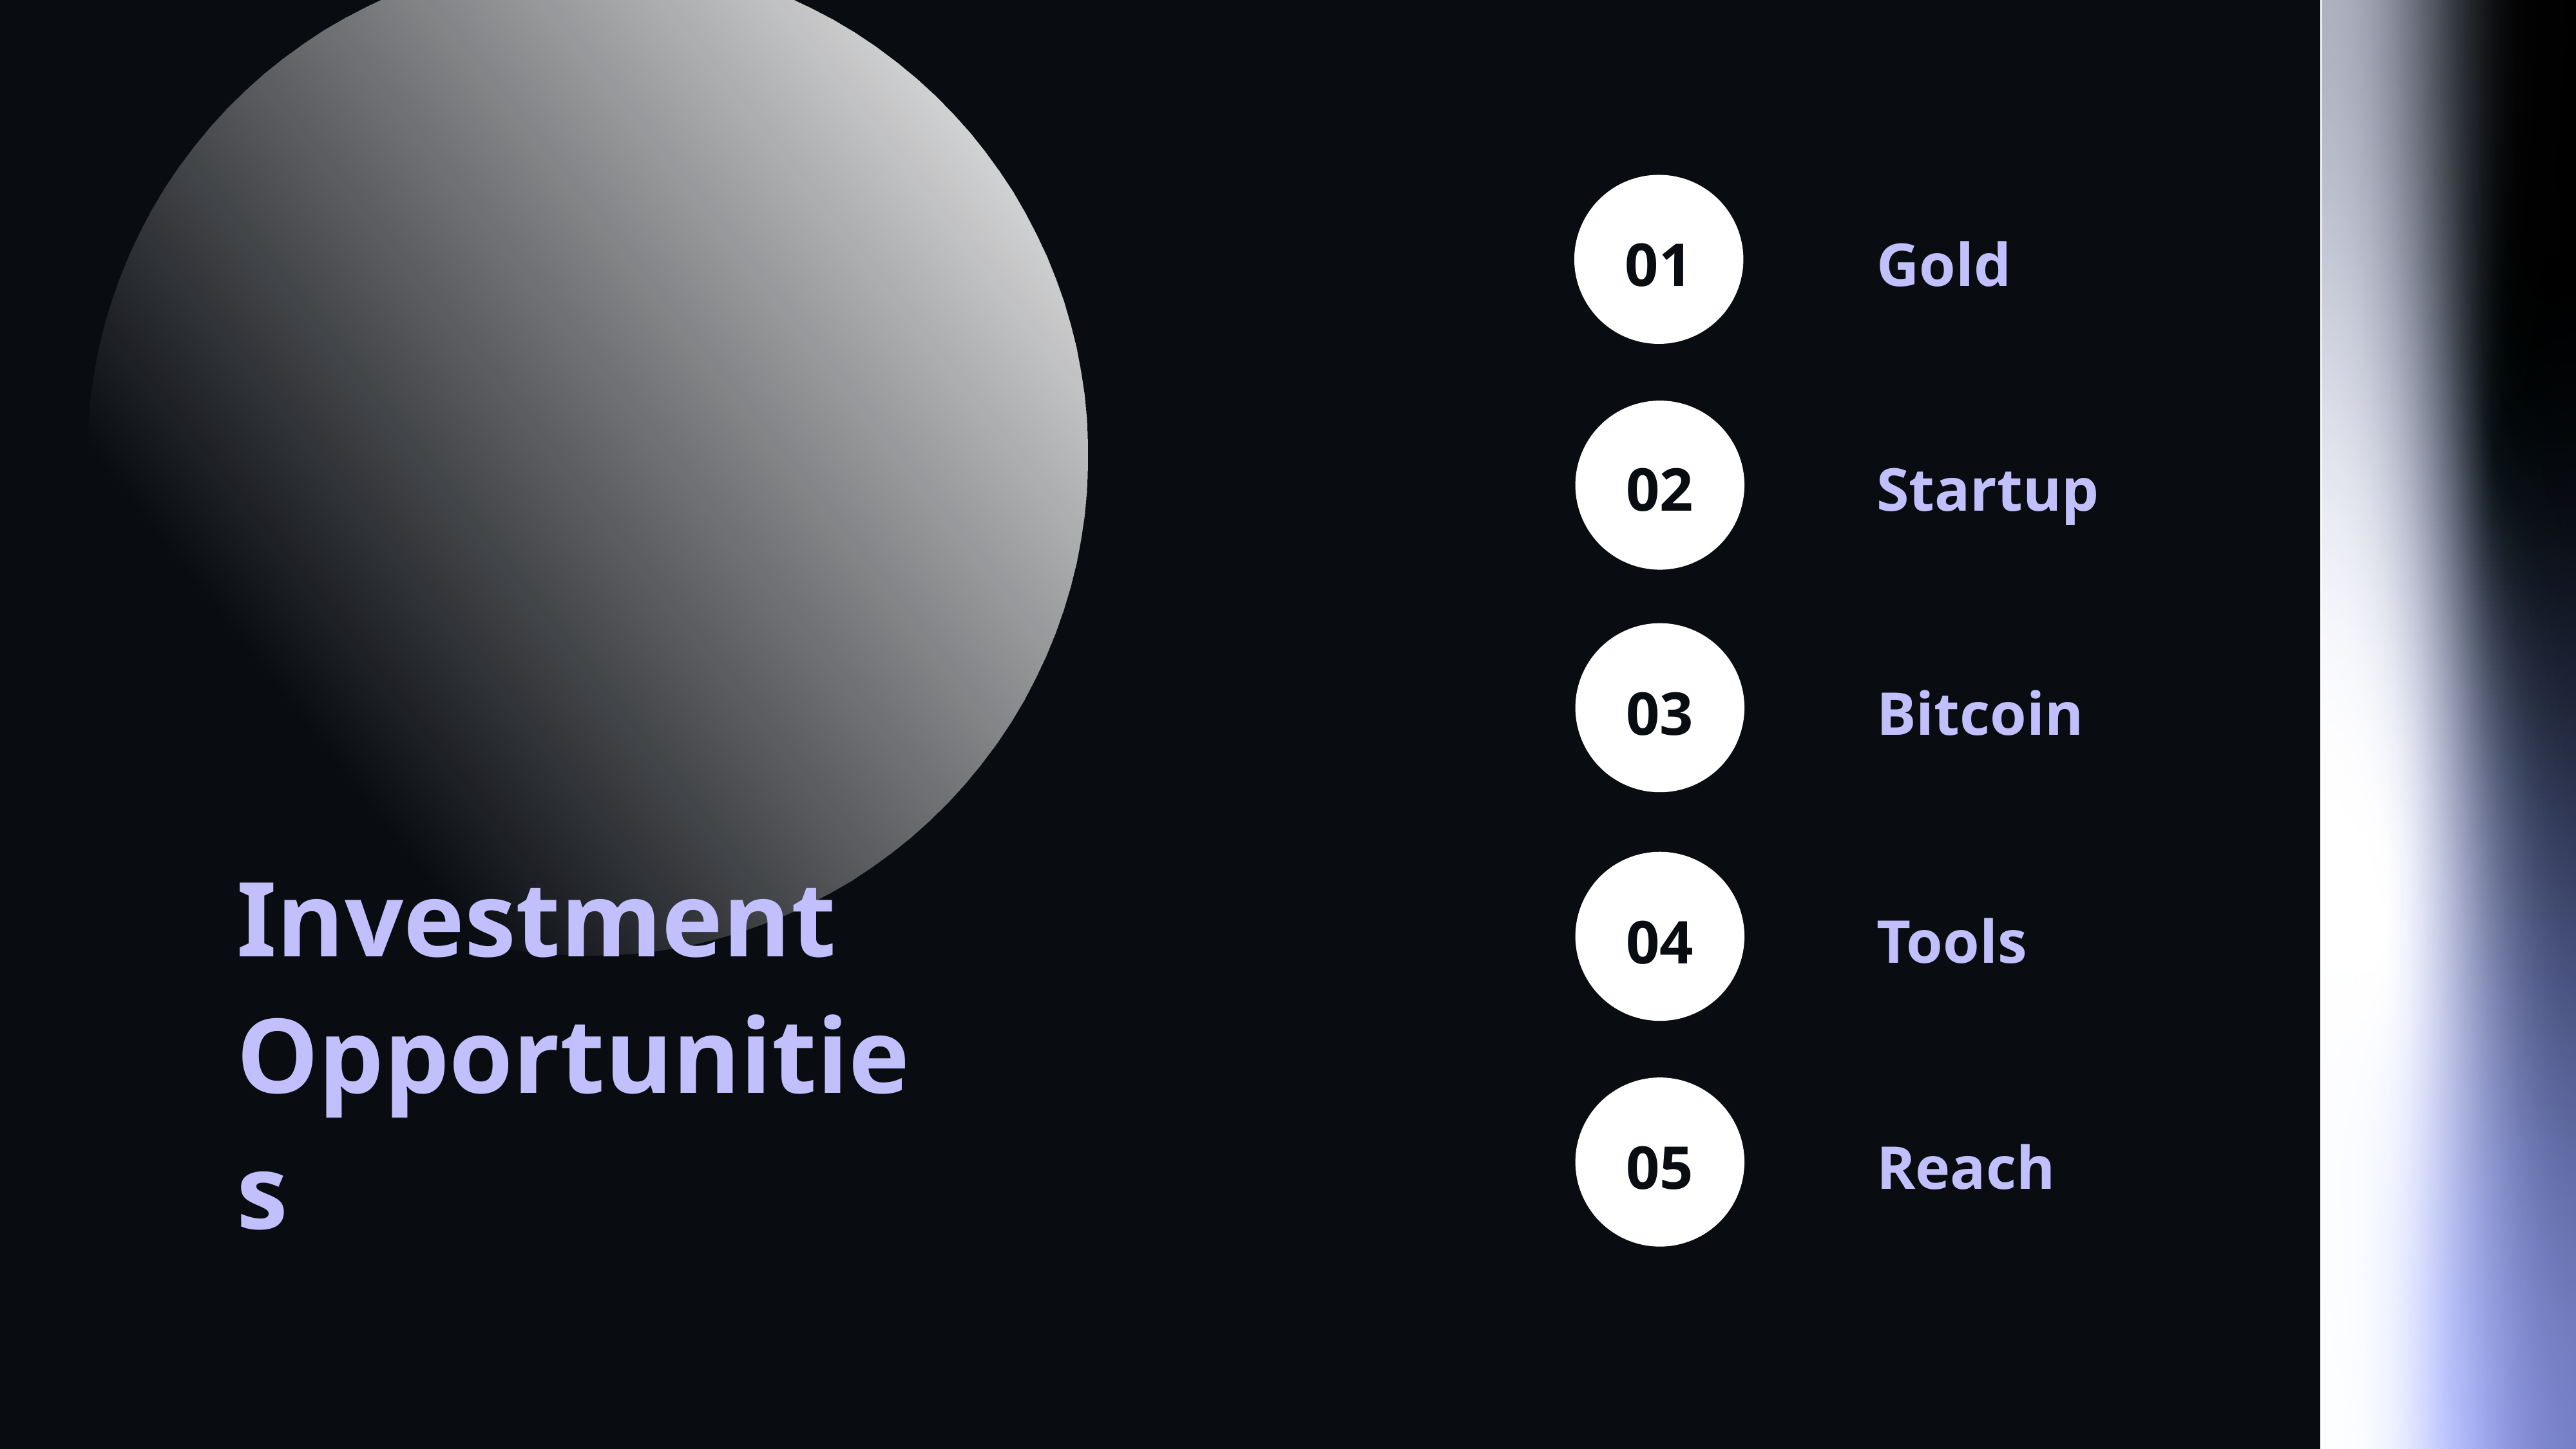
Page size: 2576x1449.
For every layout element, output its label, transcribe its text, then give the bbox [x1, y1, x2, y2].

text_box Investment Opportunities [227, 836, 964, 1255]
text_box [1574, 622, 1661, 793]
text_box Gold [1867, 216, 2130, 303]
text_box 04 [1600, 893, 1719, 980]
text_box [1574, 851, 1746, 1022]
text_box 03 [1600, 664, 1661, 752]
picture [1661, 0, 2576, 1449]
text_box 02 [1600, 440, 1719, 527]
text_box Reach [1867, 1118, 2130, 1206]
text_box Startup [1867, 440, 2130, 527]
text_box 05 [1600, 1118, 1719, 1206]
text_box 01 [1599, 216, 1719, 303]
text_box [1574, 400, 1746, 571]
text_box [1573, 174, 1744, 345]
text_box [1574, 1077, 1746, 1247]
text_box Tools [1867, 892, 2130, 980]
text_box [87, 0, 1087, 836]
